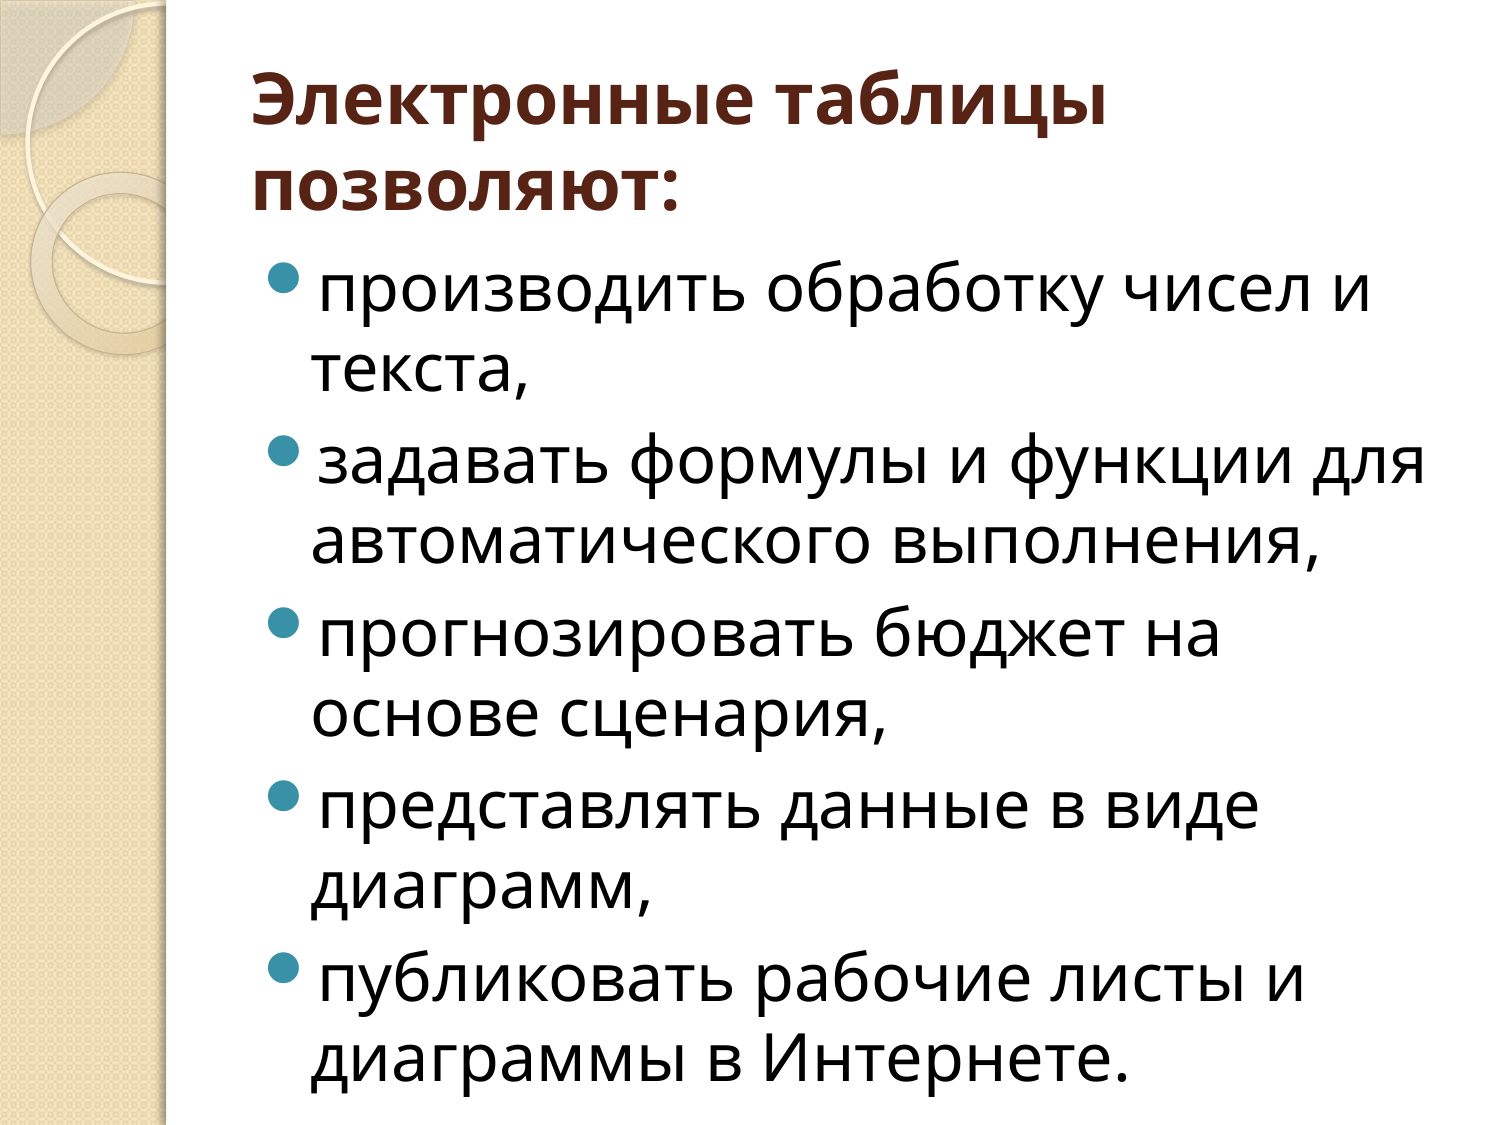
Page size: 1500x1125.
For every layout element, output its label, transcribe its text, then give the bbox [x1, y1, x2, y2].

title Электронные таблицы позволяют: [235, 45, 1466, 233]
list производить обработку чисел и текста, задавать формулы и функции для автоматического выполнения, прогнозировать бюджет на основе сценария, представлять данные в виде диаграмм, публиковать рабочие листы и диаграммы в Интернете. [235, 237, 1466, 1025]
